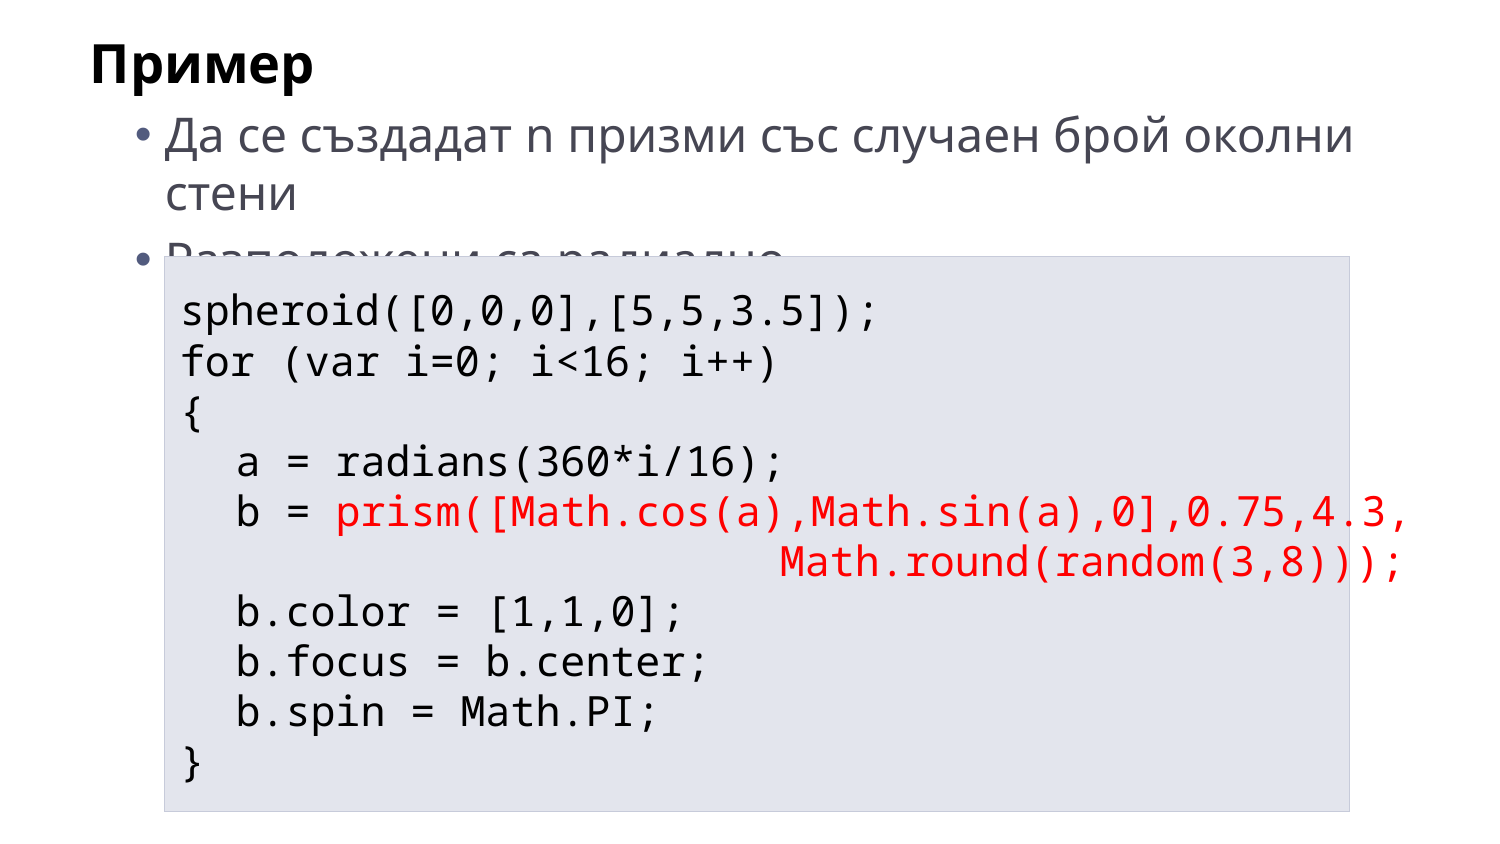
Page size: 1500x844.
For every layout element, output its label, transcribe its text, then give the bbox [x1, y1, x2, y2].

list Пример Да се създадат n призми със случаен брой околни стени Разположени са радиално [75, 21, 1475, 835]
text_box spheroid([0,0,0],[5,5,3.5]); for (var i=0; i<16; i++) { a = radians(360*i/16); b = prism([Math.cos(a),Math.sin(a),0],0.75,4.3, Math.round(random(3,8))); b.color = [1,1,0]; b.focus = b.center; b.spin = Math.PI; } [164, 256, 1350, 812]
